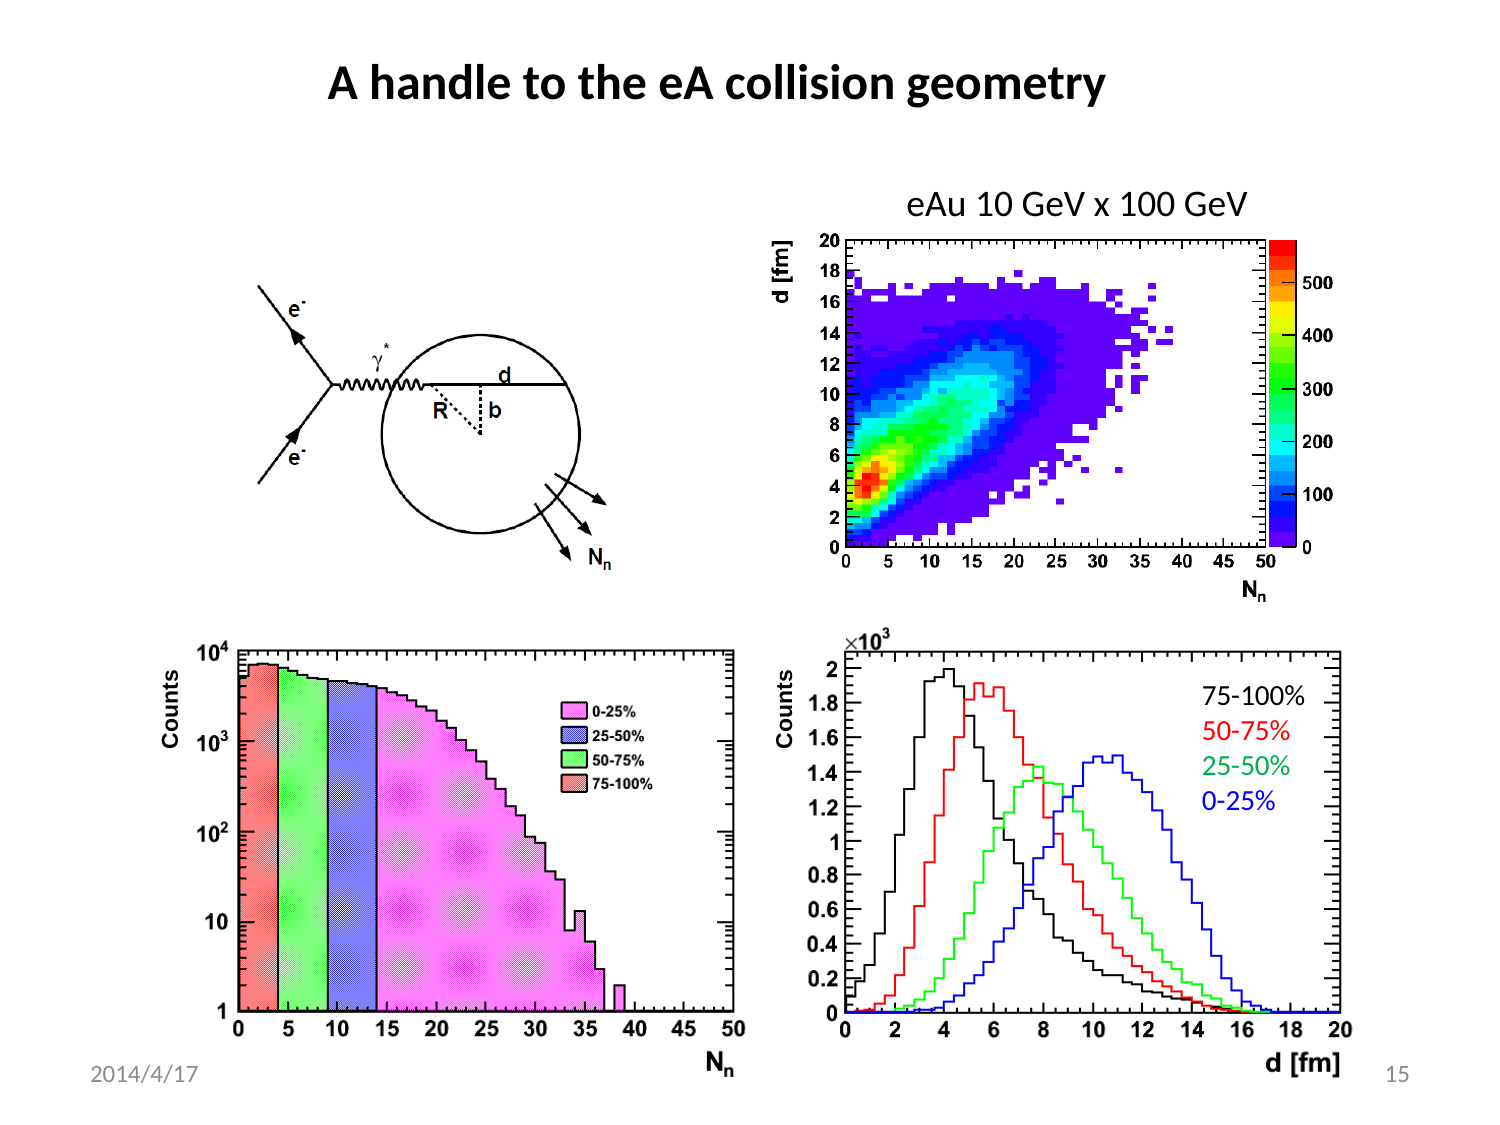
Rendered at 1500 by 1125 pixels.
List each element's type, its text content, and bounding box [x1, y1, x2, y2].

picture [761, 219, 1347, 606]
text_box eAu 10 GeV x 100 GeV [891, 171, 1270, 218]
picture [229, 255, 681, 575]
slide_number 15 [1074, 1042, 1425, 1103]
text_box A handle to the eA collision geometry [312, 42, 1247, 118]
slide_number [75, 1042, 425, 1103]
picture [153, 609, 1387, 1084]
